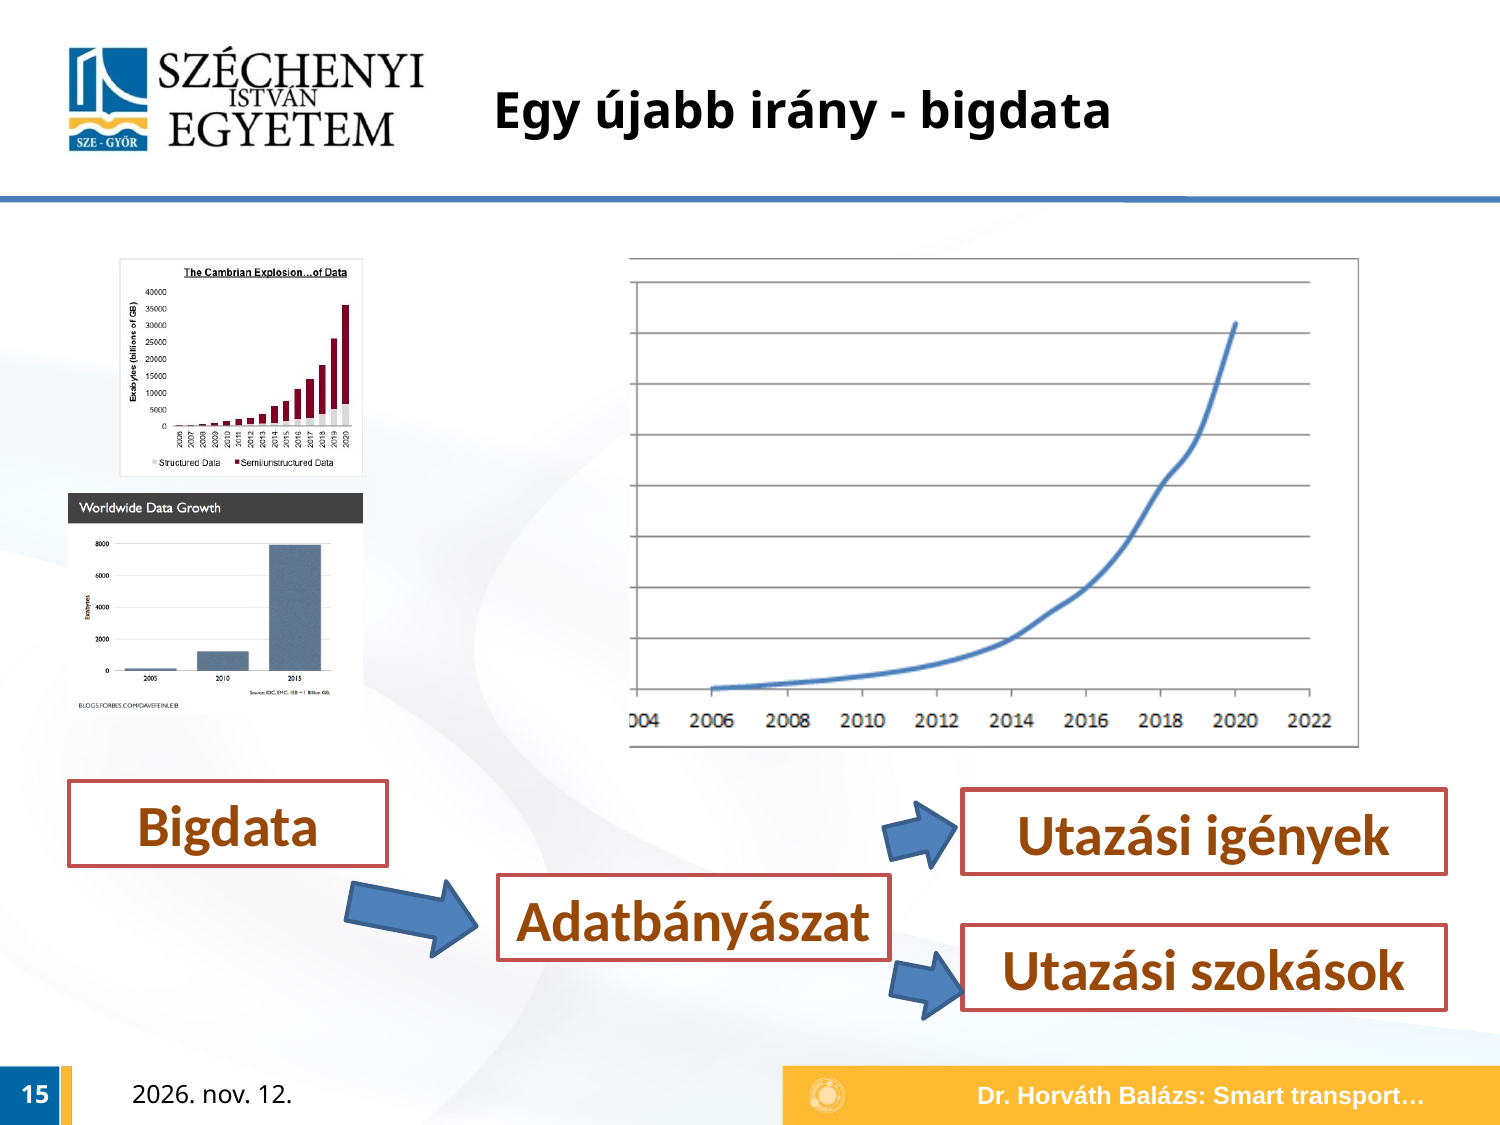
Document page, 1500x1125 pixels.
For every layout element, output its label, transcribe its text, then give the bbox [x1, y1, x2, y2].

slide_number 2014. szeptember 10. [117, 1065, 550, 1125]
picture [0, 0, 1500, 196]
footer Dr. Horváth Balázs: Smart transport… [878, 1065, 1442, 1125]
text_box Adatbányászat [496, 873, 892, 962]
text_box Bigdata [67, 779, 389, 868]
text_box Utazási igények [960, 787, 1448, 876]
picture [0, 203, 1500, 1125]
text_box Utazási szokások [960, 923, 1448, 1012]
text_box [881, 800, 958, 870]
text_box [343, 879, 479, 959]
title Egy újabb irány - bigdata [478, 45, 1425, 173]
text_box [888, 950, 965, 1021]
slide_number 15 [0, 1065, 71, 1125]
